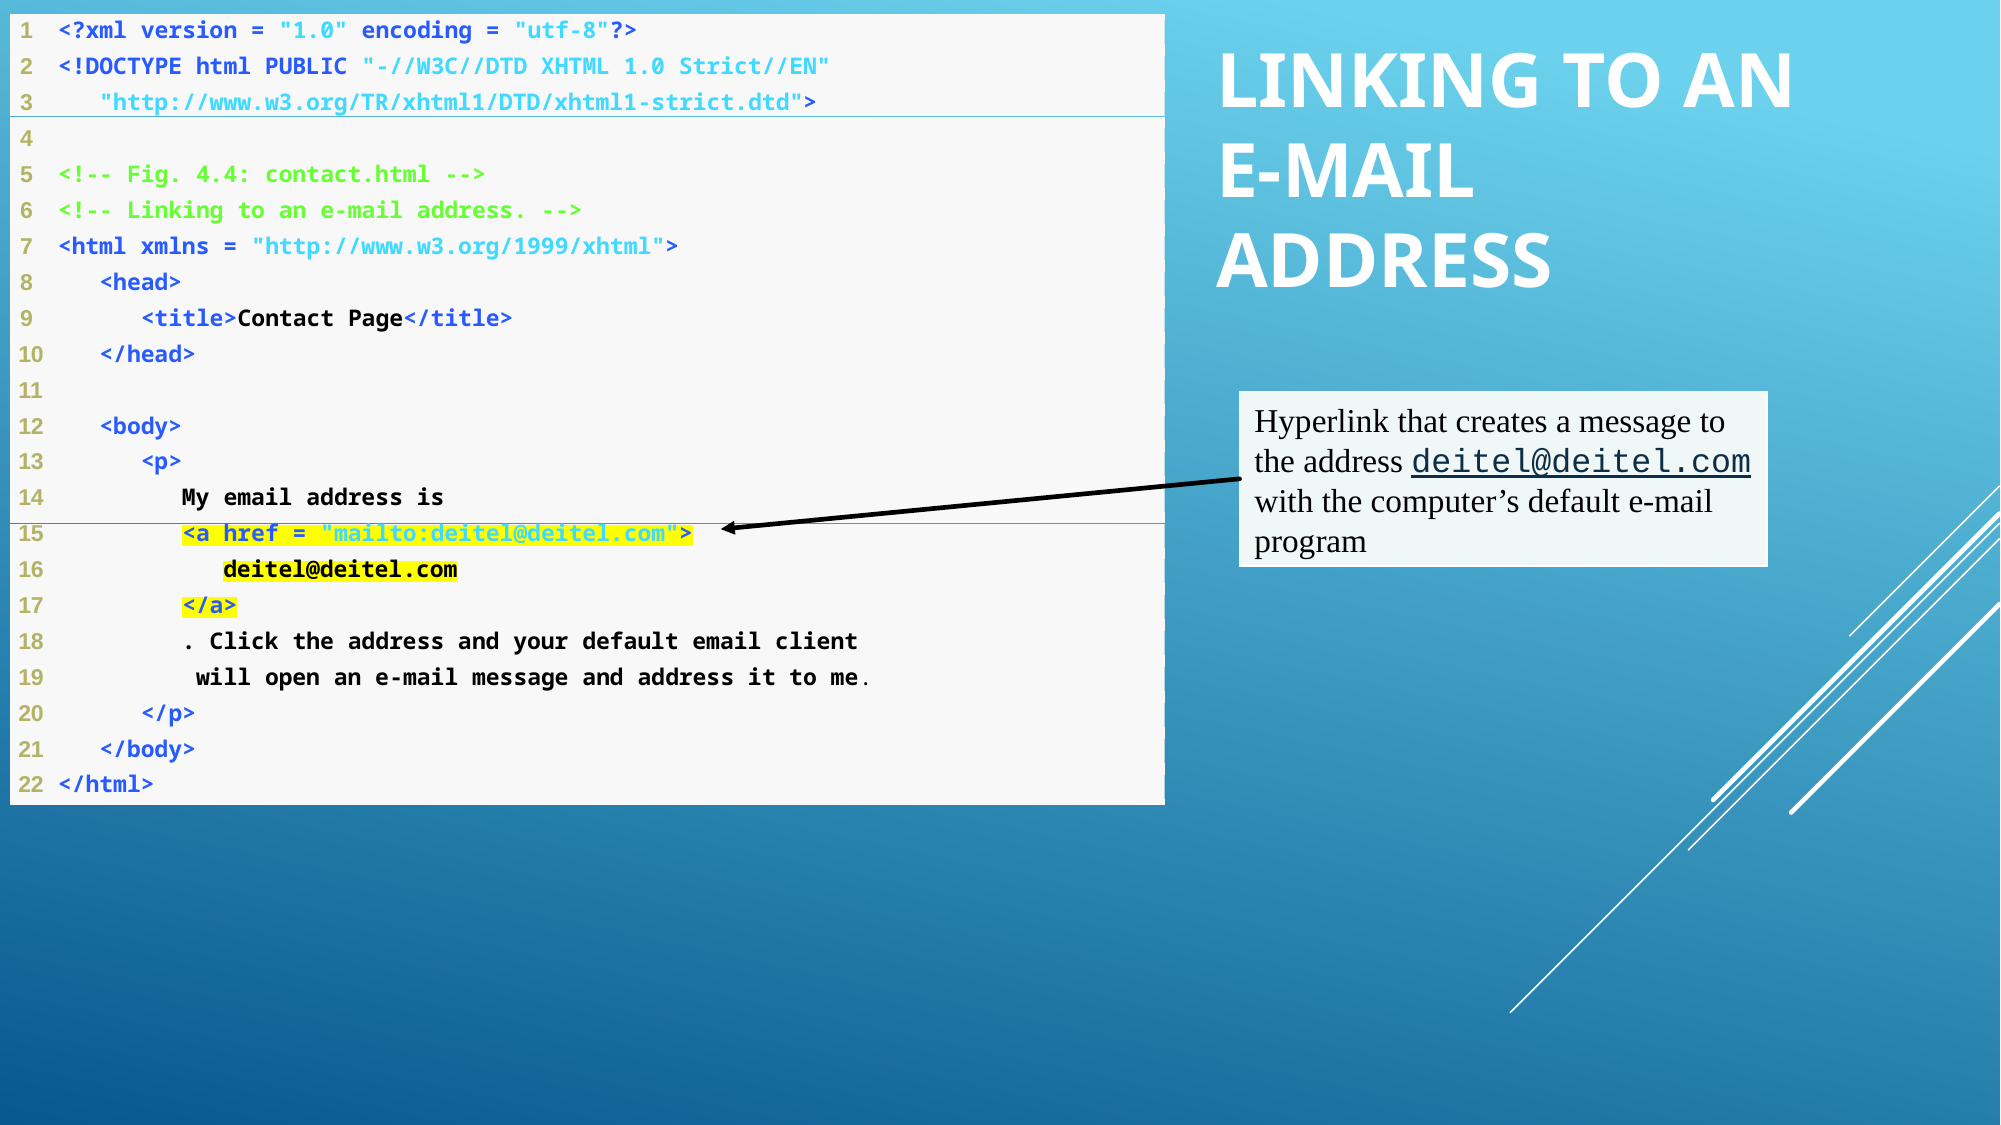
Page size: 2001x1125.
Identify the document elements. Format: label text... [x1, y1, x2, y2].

text_box Hyperlink that creates a message to the address deitel@deitel.com with the computer’s default e-mail program [1239, 391, 1768, 566]
text_box Linking to an e-mail address [1202, 24, 1832, 263]
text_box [0, 14, 1202, 834]
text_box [720, 479, 1240, 530]
